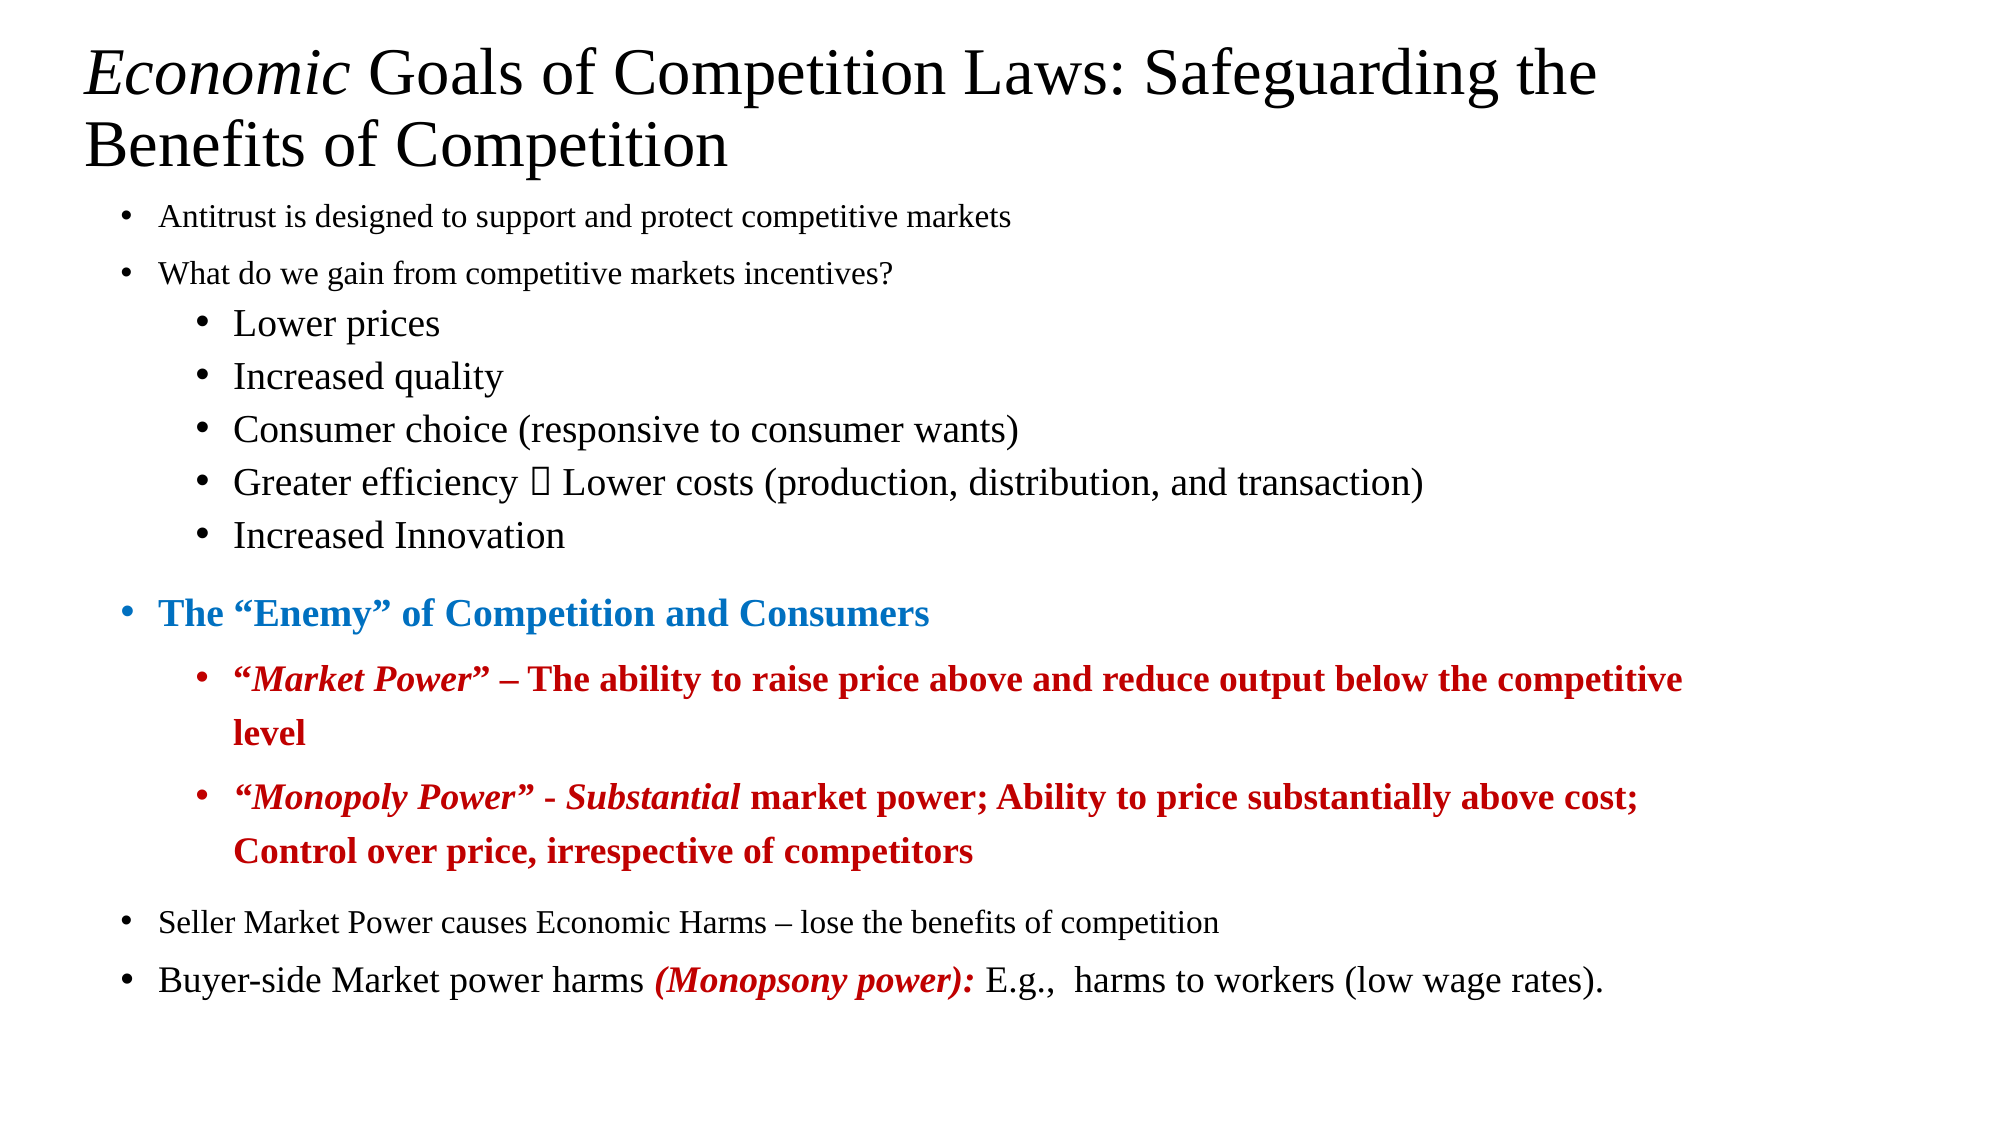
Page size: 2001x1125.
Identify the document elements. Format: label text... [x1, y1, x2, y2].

list Antitrust is designed to support and protect competitive markets What do we gain from competitive markets incentives? Lower prices Increased quality Consumer choice (responsive to consumer wants) Greater efficiency  Lower costs (production, distribution, and transaction) Increased Innovation The “Enemy” of Competition and Consumers “Market Power” – The ability to raise price above and reduce output below the competitive level “Monopoly Power” - Substantial market power; Ability to price substantially above cost; Control over price, irrespective of competitors Seller Market Power causes Economic Harms – lose the benefits of competition Buyer-side Market power harms (Monopsony power): E.g., harms to workers (low wage rates). [105, 191, 1715, 1125]
title Economic Goals of Competition Laws: Safeguarding the Benefits of Competition [69, 0, 1855, 218]
